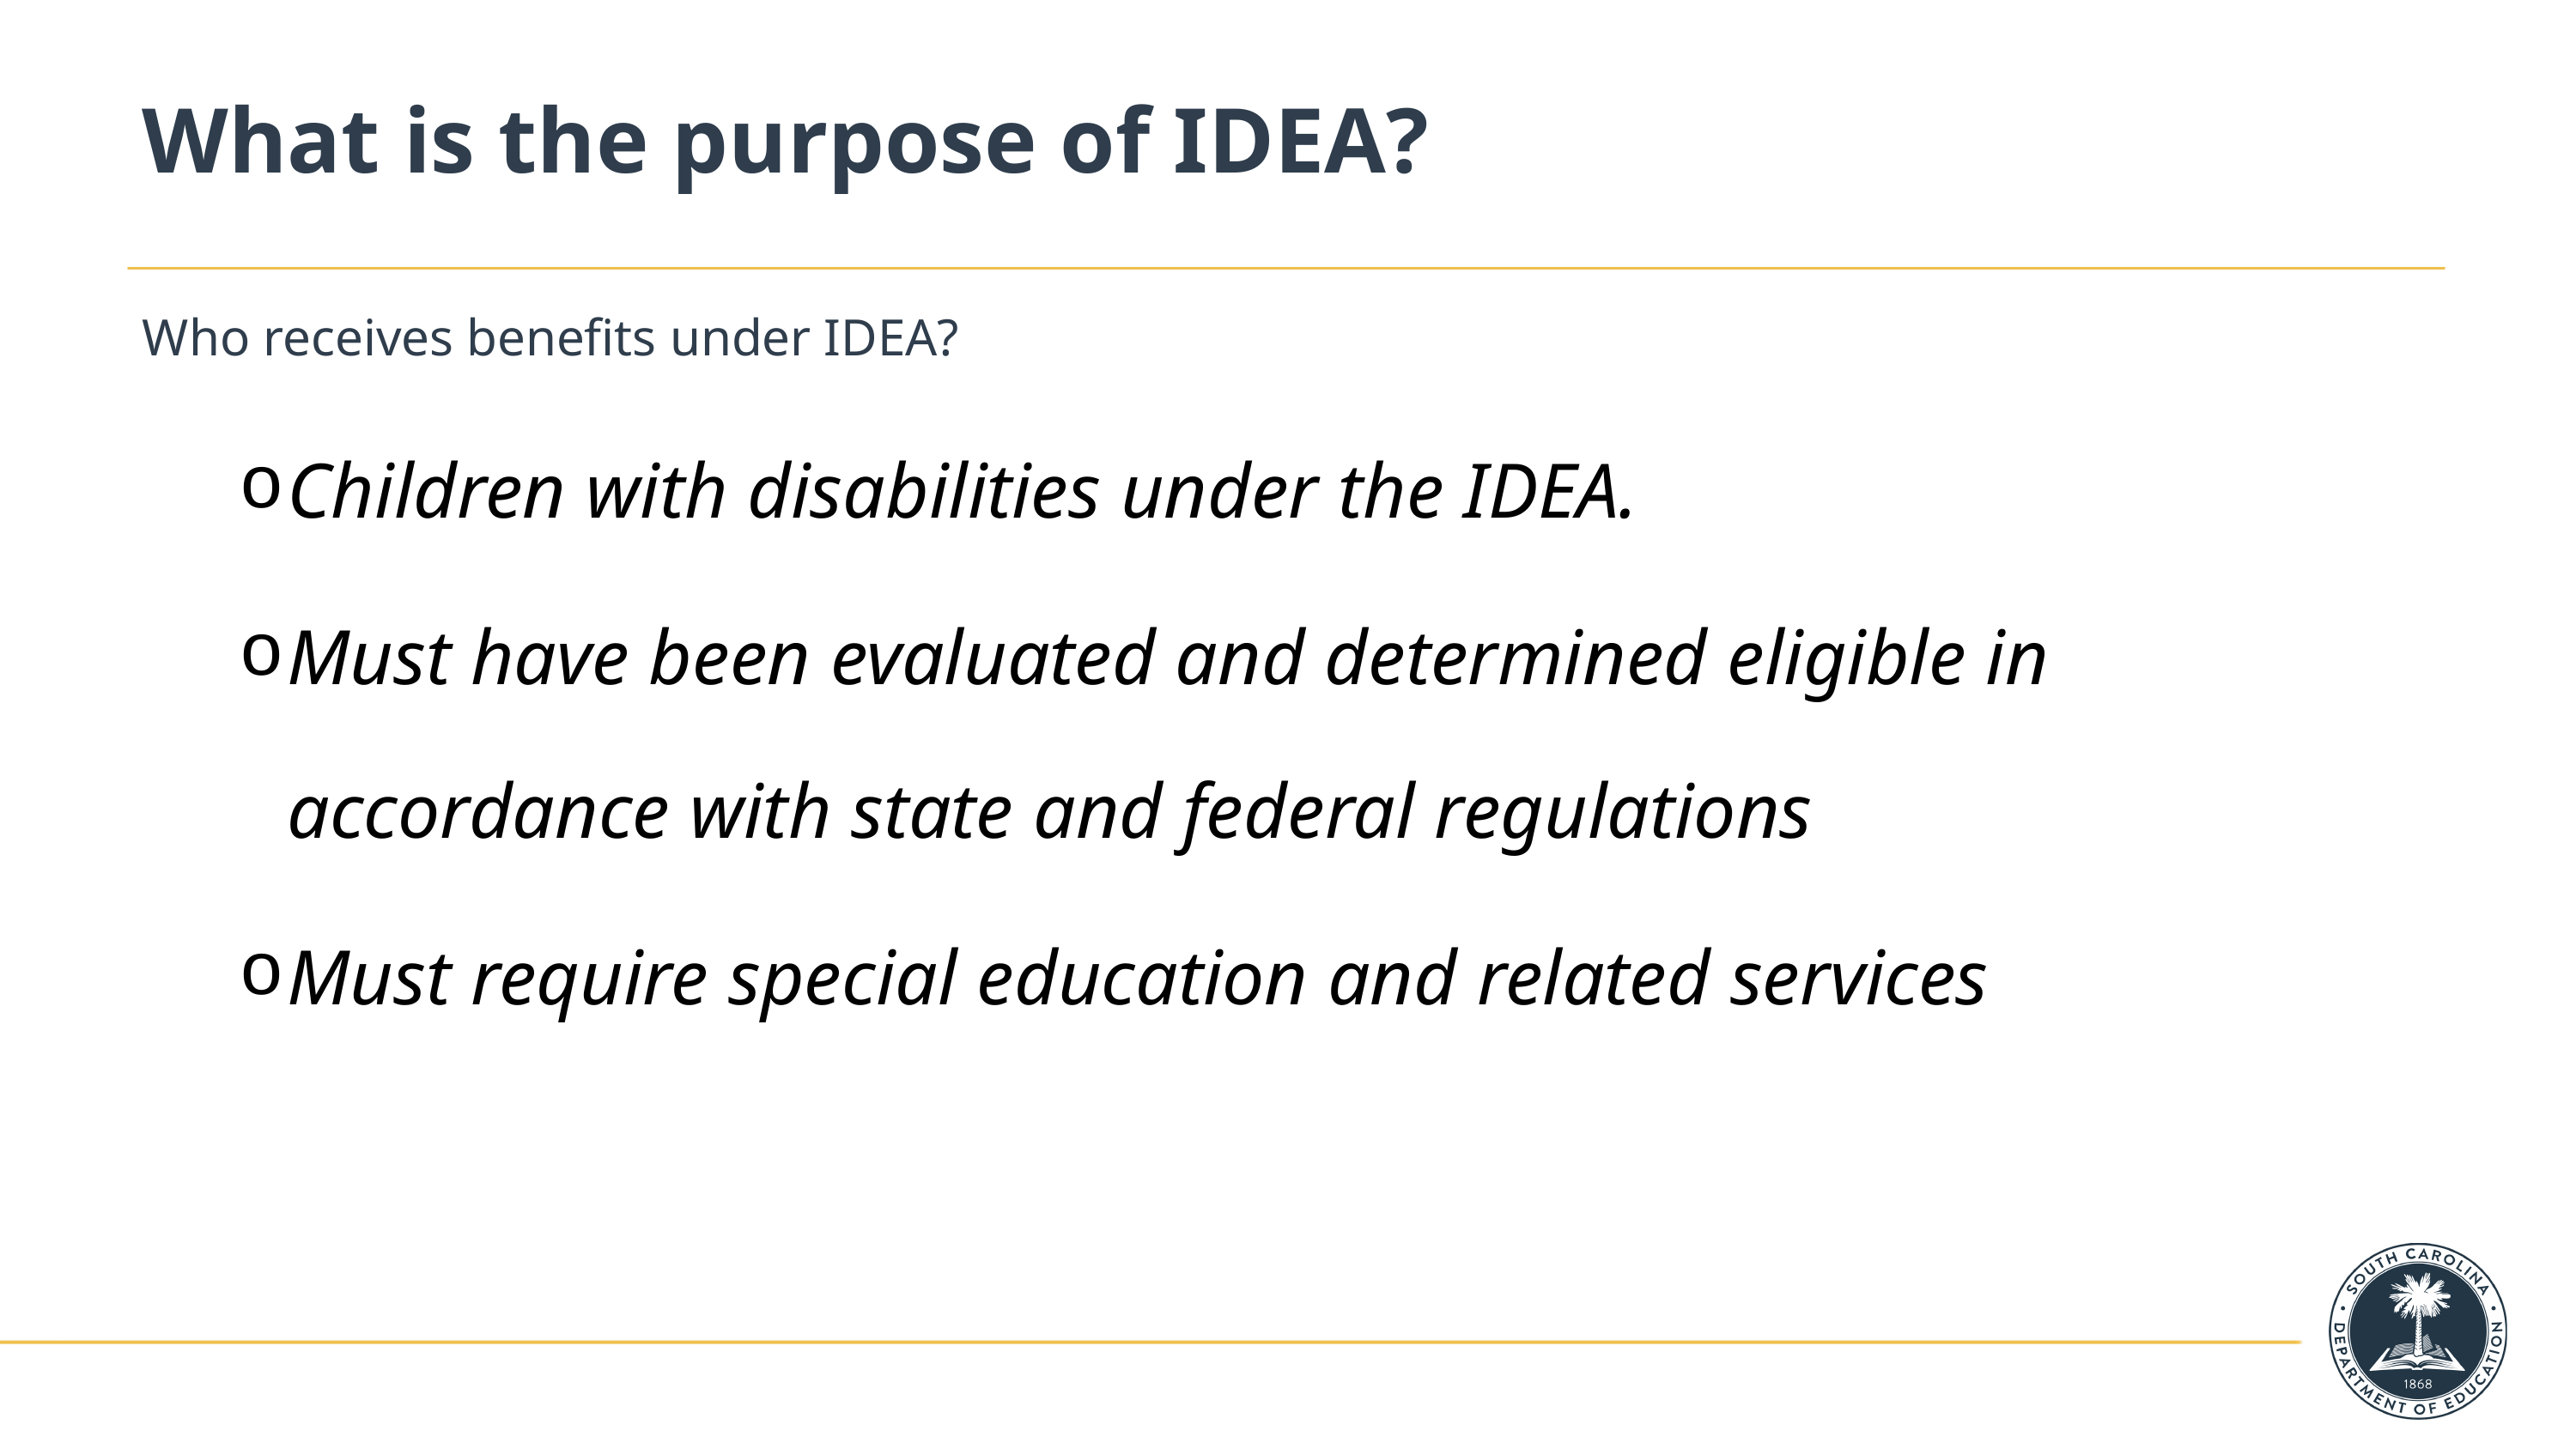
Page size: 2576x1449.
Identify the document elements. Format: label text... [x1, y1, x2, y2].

picture [2329, 1243, 2507, 1420]
list Who receives benefits under IDEA? Children with disabilities under the IDEA. Must have been evaluated and determined eligible in accordance with state and federal regulations Must require special education and related services [129, 306, 2447, 1149]
title What is the purpose of IDEA? [129, 76, 2447, 232]
